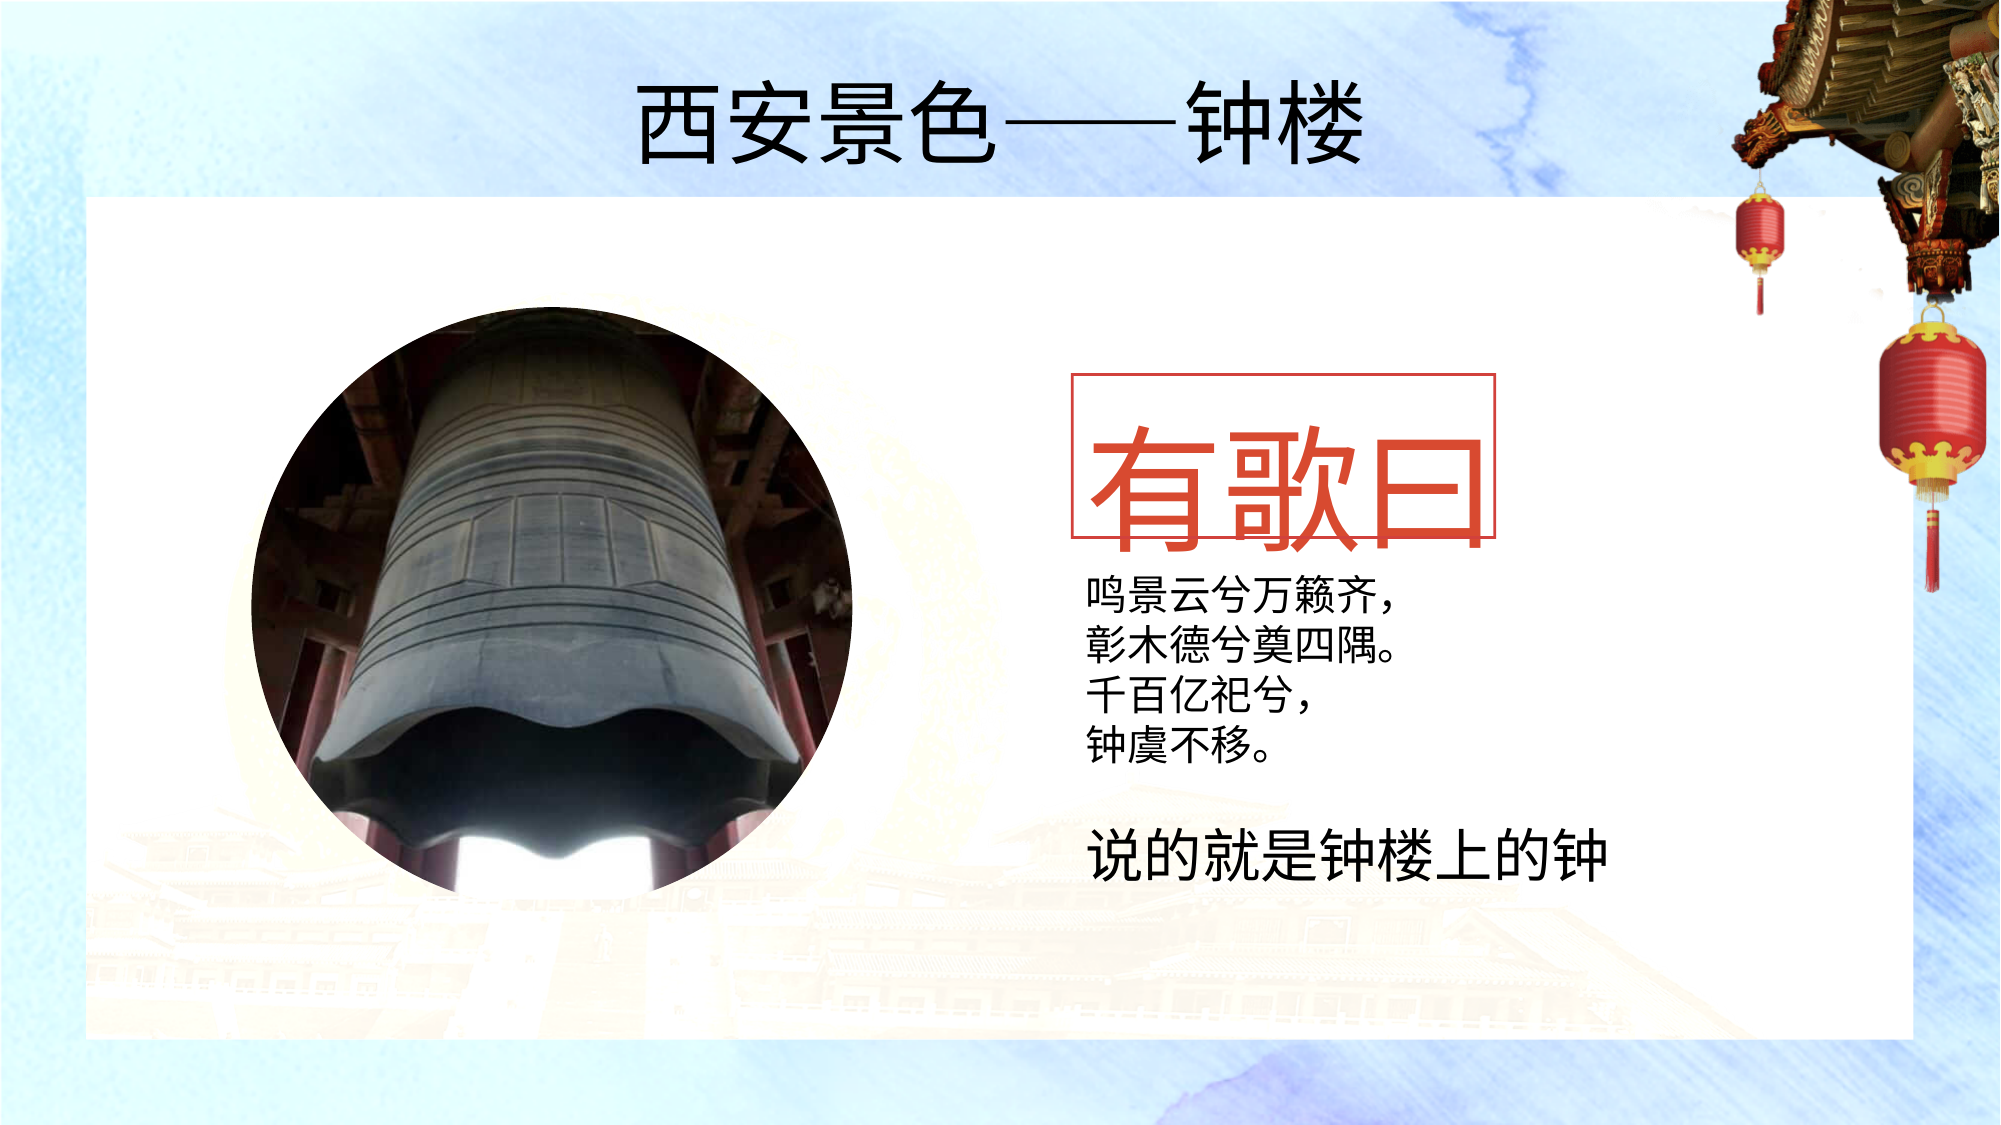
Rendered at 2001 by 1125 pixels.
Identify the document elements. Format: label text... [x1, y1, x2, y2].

picture [3, 0, 2000, 1125]
text_box [1070, 372, 1497, 540]
picture [251, 307, 853, 900]
text_box 有歌曰 鸣景云兮万籁齐， 彰木德兮奠四隅。 千百亿祀兮， 钟虞不移。 说的就是钟楼上的钟 [1070, 314, 2000, 897]
title 西安景色——钟楼 [137, 59, 1863, 197]
